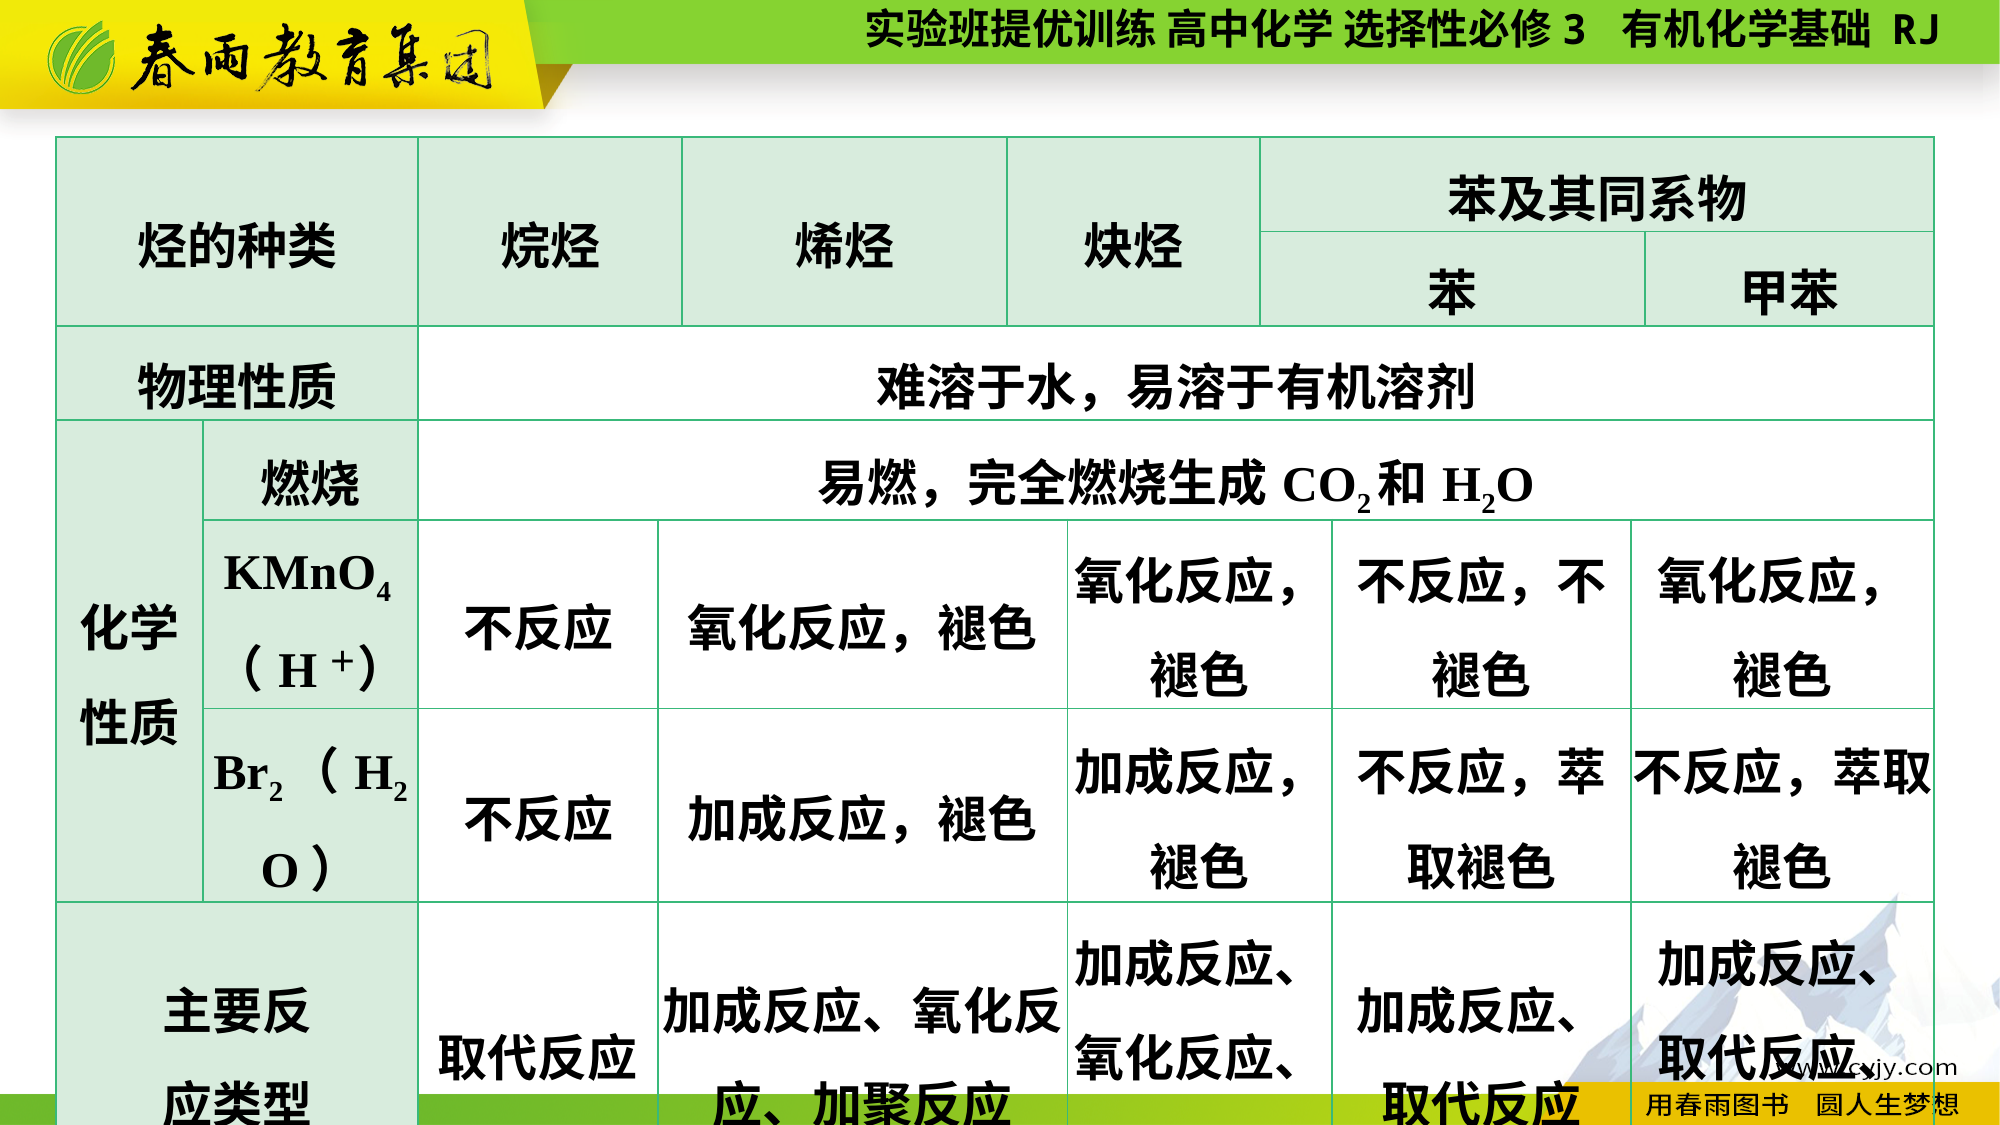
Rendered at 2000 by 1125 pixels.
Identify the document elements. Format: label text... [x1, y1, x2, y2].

table_cell 主要反 应类型 [57, 903, 417, 1125]
table_cell 不反应，萃取褪色 [1333, 709, 1630, 901]
table_cell 加成反应、氧化反应、加聚反应 [659, 903, 1067, 1125]
table_cell 不反应 [419, 521, 657, 708]
table_cell KMnO4（H＋） [204, 521, 417, 708]
table_cell 加成反应，褪色 [659, 709, 1067, 901]
table_cell 燃烧 [204, 421, 417, 519]
table_cell 加成反应、氧化反应、加聚反应 [1068, 903, 1331, 1125]
table_cell 化学性质 [57, 421, 202, 901]
table_cell 加成反应、取代反应 [1333, 903, 1630, 1125]
table_cell 甲苯 [1646, 232, 1933, 325]
table_header 烷烃 [419, 138, 681, 325]
picture [0, 0, 2000, 1125]
table_cell 加成反应、取代反应、氧化反应 [1632, 903, 1933, 1125]
table_cell 氧化反应，褪色 [659, 521, 1067, 708]
table_cell 加成反应，褪色 [1068, 709, 1331, 901]
table_cell 不反应，萃取褪色 [1632, 709, 1933, 901]
table_cell 氧化反应，褪色 [1068, 521, 1331, 708]
table_header 炔烃 [1008, 138, 1259, 325]
table_cell 不反应，不褪色 [1333, 521, 1630, 708]
table_cell 苯 [1261, 232, 1644, 325]
table_cell 物理性质 [57, 327, 417, 419]
table_header 烃的种类 [57, 138, 417, 325]
table_header 烯烃 [683, 138, 1006, 325]
table_header 苯及其同系物 [1261, 138, 1933, 231]
table_cell 易燃，完全燃烧生成CO2和H2O [419, 421, 1933, 519]
table_cell Br2（H2O） [204, 709, 417, 901]
table_cell 氧化反应， 褪色 [1632, 521, 1933, 708]
table_cell 难溶于水，易溶于有机溶剂 [419, 327, 1933, 419]
table_cell 取代反应 [419, 903, 657, 1125]
table_cell 不反应 [419, 709, 657, 901]
